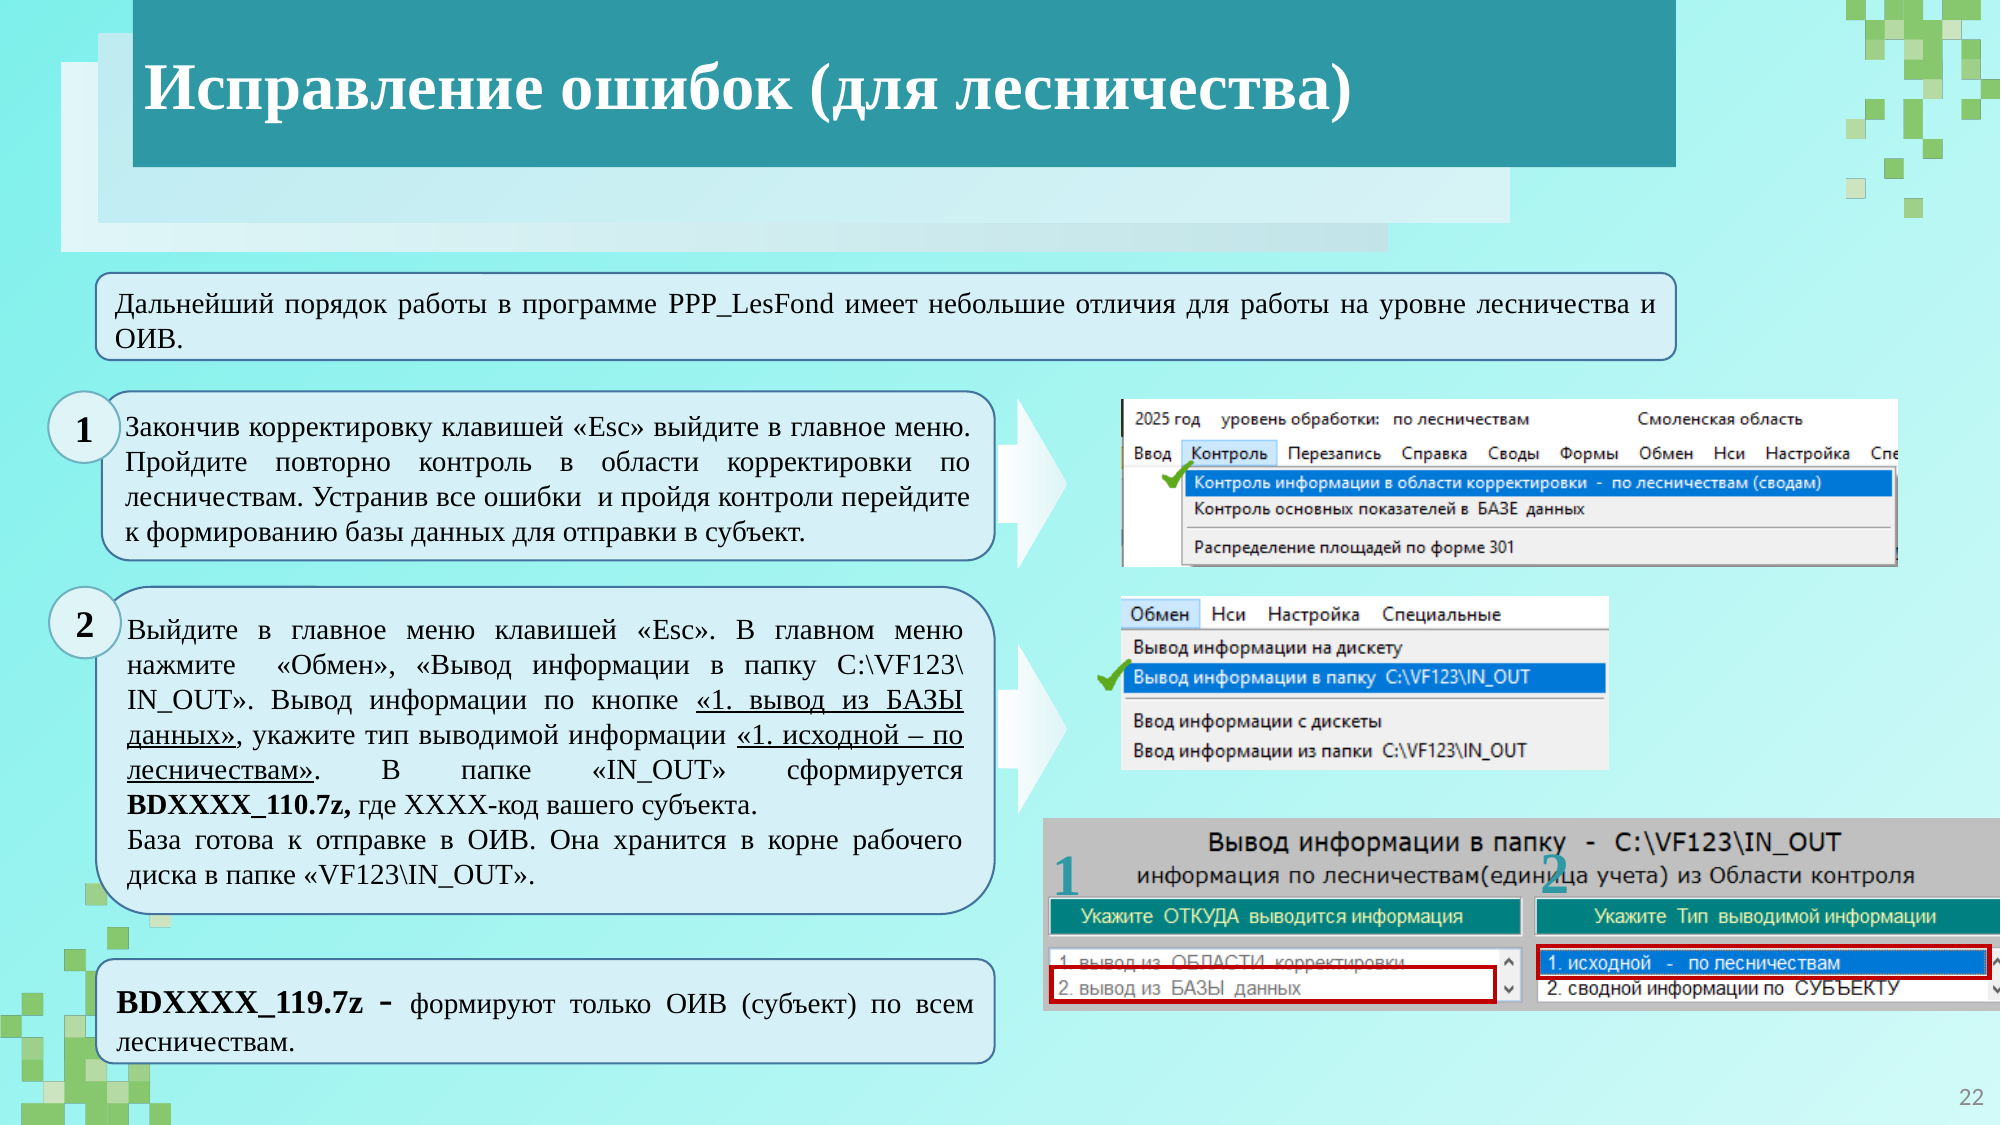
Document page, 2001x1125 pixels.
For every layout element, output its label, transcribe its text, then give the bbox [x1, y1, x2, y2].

picture [0, 883, 171, 1125]
text_box [996, 640, 1069, 818]
text_box 1 [47, 390, 122, 464]
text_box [49, 586, 995, 915]
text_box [60, 0, 1676, 252]
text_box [1120, 399, 1898, 567]
picture [1846, 0, 2000, 218]
text_box BDXXXX_119.7z - формируют только ОИВ (субъект) по всем лесничествам. [170, 958, 996, 1065]
text_box [996, 395, 1069, 573]
text_box Дальнейший порядок работы в программе PPP_LesFond имеет небольшие отличия для работы на уровне лесничества и ОИВ. [94, 271, 1677, 362]
picture [1093, 596, 1609, 770]
slide_number 22 [1549, 1065, 2000, 1125]
text_box Закончив корректировку клавишей «Esc» выйдите в главное меню. Пройдите повторно контроль в области корректировки по лесничествам. Устранив все ошибки и пройдя контроли перейдите к формированию базы данных для отправки в субъект. [100, 390, 996, 562]
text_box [1030, 818, 2000, 1011]
